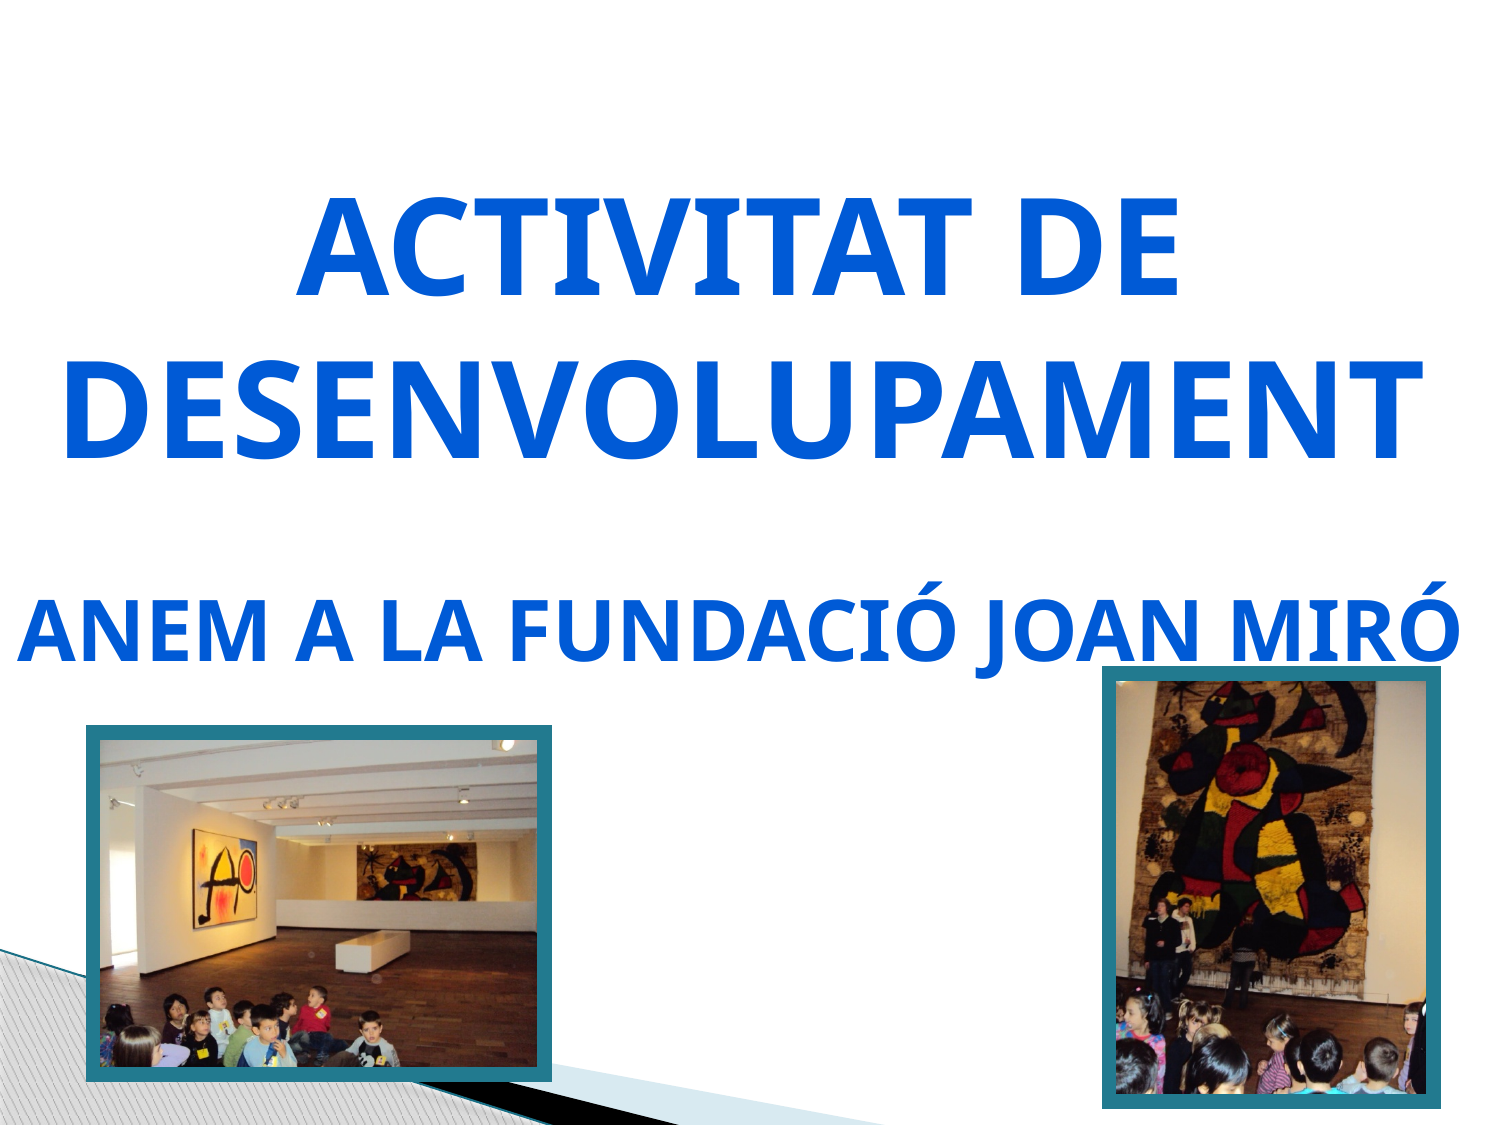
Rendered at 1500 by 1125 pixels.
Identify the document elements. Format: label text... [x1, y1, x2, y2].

title ACTIVITAT DE DESENVOLUPAMENT Anem a la Fundació Joan Miró [0, 101, 1483, 738]
picture [100, 739, 538, 1068]
picture [1115, 680, 1427, 1095]
